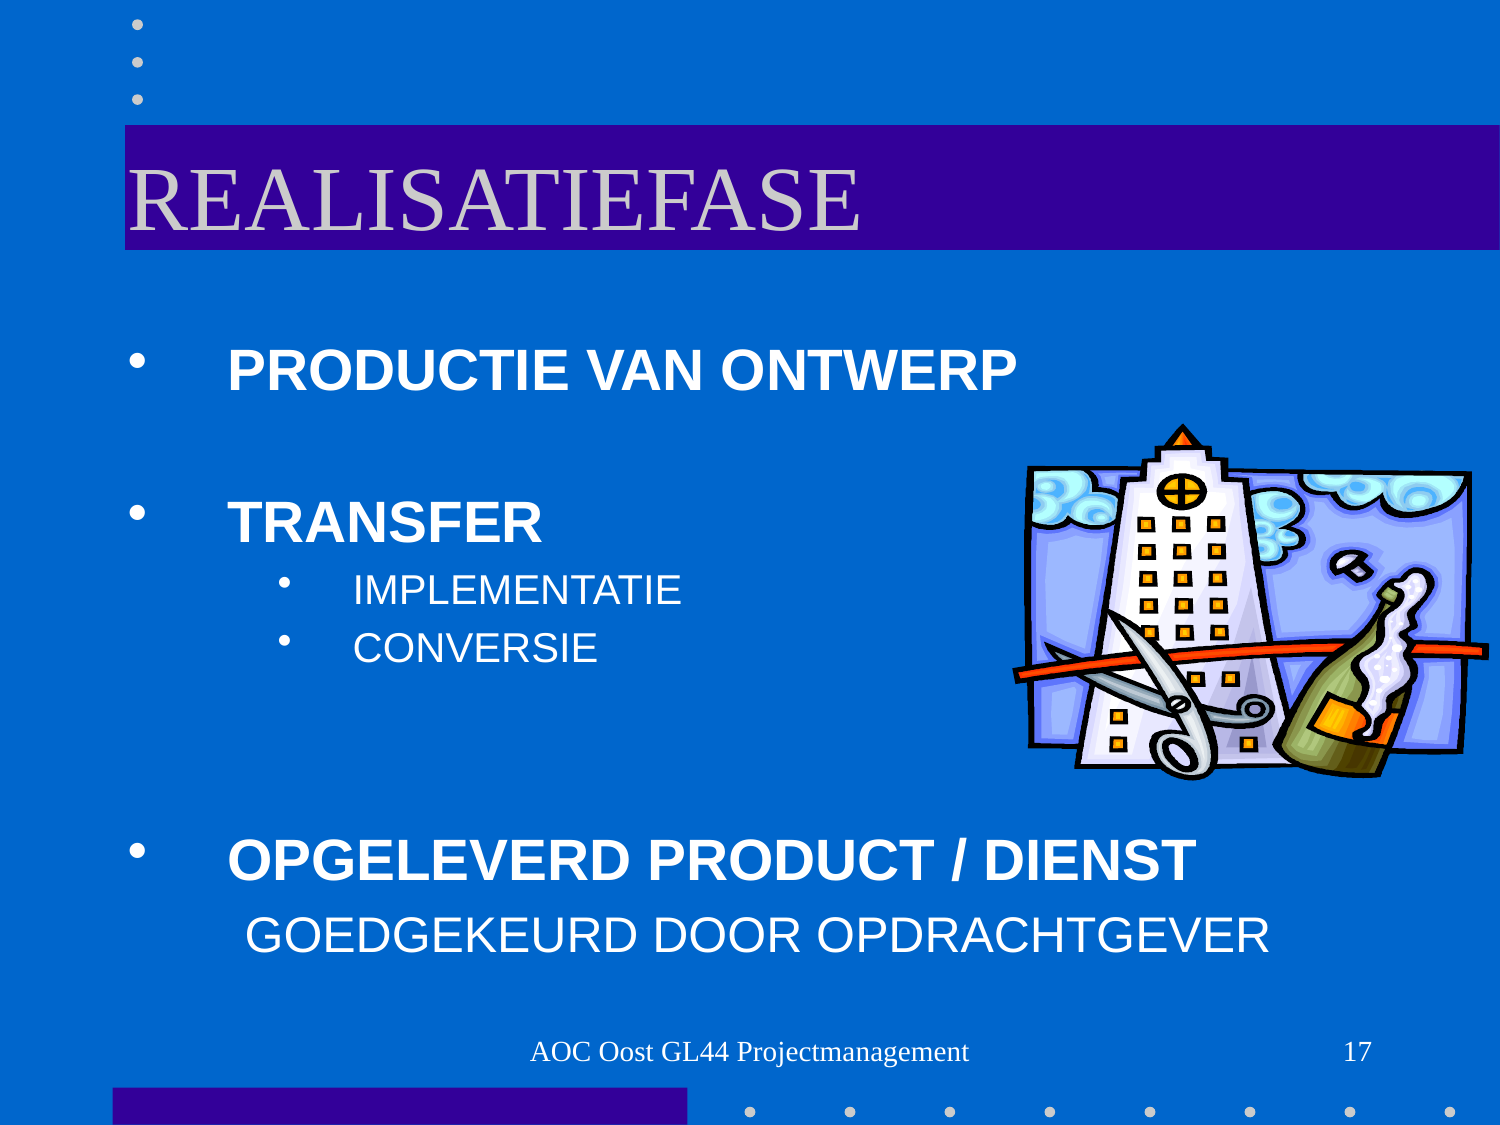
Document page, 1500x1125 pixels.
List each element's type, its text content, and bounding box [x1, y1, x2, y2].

title REALISATIEFASE [112, 99, 1388, 288]
footer AOC Oost GL44 Projectmanagement [512, 1012, 988, 1088]
list PRODUCTIE VAN ONTWERP TRANSFER IMPLEMENTATIE CONVERSIE OPGELEVERD PRODUCT / DIENST GOEDGEKEURD DOOR OPDRACHTGEVER [112, 324, 1388, 1000]
slide_number 17 [1074, 1012, 1388, 1088]
picture [1002, 415, 1500, 789]
